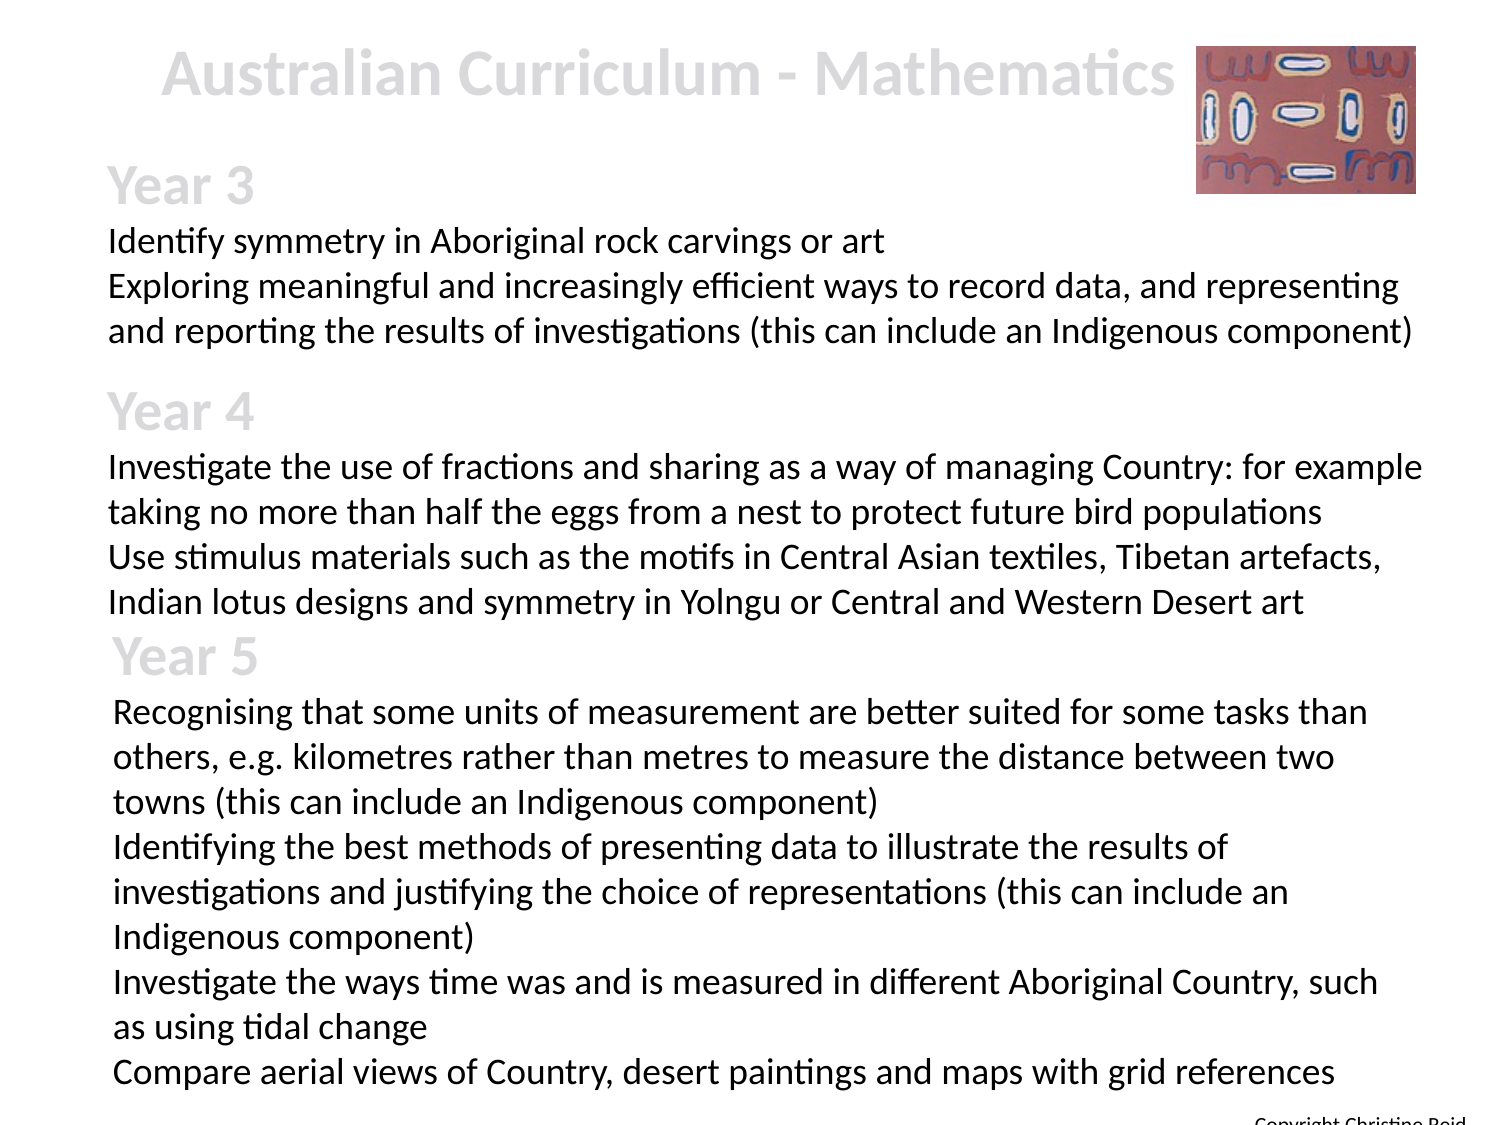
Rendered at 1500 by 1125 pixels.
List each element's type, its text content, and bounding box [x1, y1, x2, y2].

text_box Year 4 Investigate the use of fractions and sharing as a way of managing Country: for example taking no more than half the eggs from a nest to protect future bird populations Use stimulus materials such as the motifs in Central Asian textiles, Tibetan artefacts, Indian lotus designs and symmetry in Yolngu or Central and Western Desert art [93, 364, 1471, 675]
text_box Australian Curriculum - Mathematics [146, 21, 1193, 117]
picture [1196, 45, 1417, 194]
text_box Year 5 Recognising that some units of measurement are better suited for some tasks than others, e.g. kilometres rather than metres to measure the distance between two towns (this can include an Indigenous component) Identifying the best methods of presenting data to illustrate the results of investigations and justifying the choice of representations (this can include an Indigenous component) Investigate the ways time was and is measured in different Aboriginal Country, such as using tidal change Compare aerial views of Country, desert paintings and maps with grid references [98, 609, 1416, 1100]
text_box Copyright Christine Reid [1240, 1077, 1482, 1125]
text_box Year 3 Identify symmetry in Aboriginal rock carvings or art Exploring meaningful and increasingly efficient ways to record data, and representing and reporting the results of investigations (this can include an Indigenous component) [93, 138, 1452, 359]
